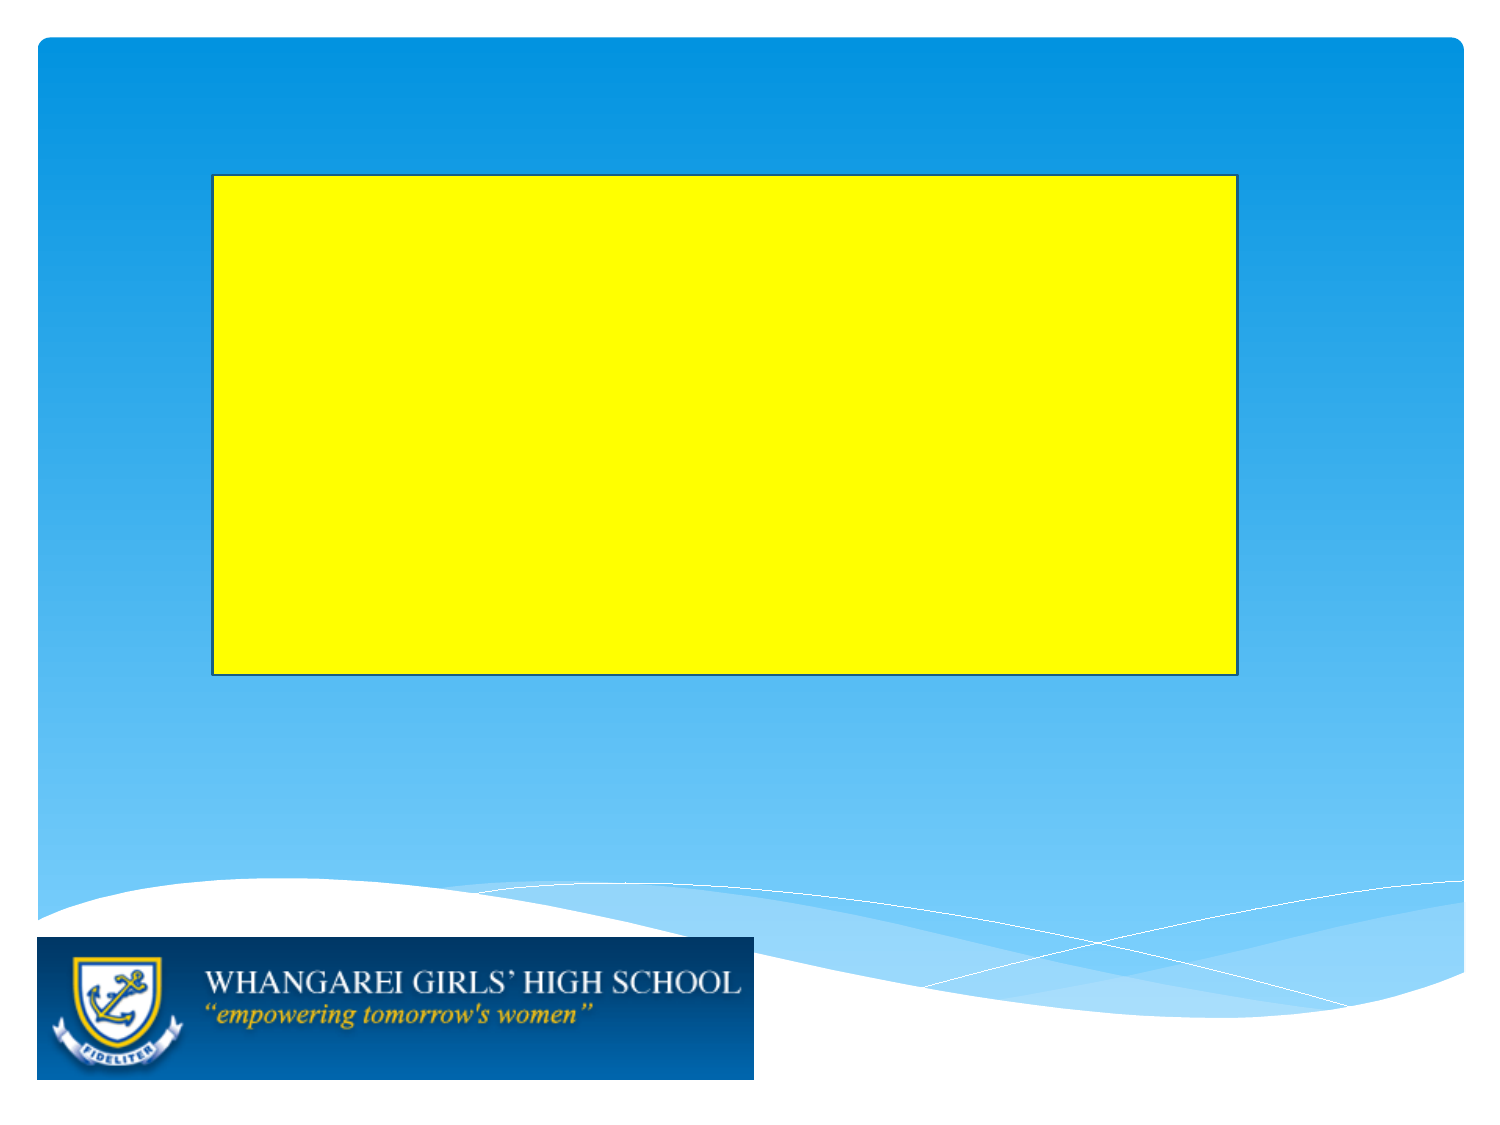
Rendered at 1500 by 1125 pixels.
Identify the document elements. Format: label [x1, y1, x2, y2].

text_box [211, 174, 1239, 676]
picture [37, 937, 754, 1080]
